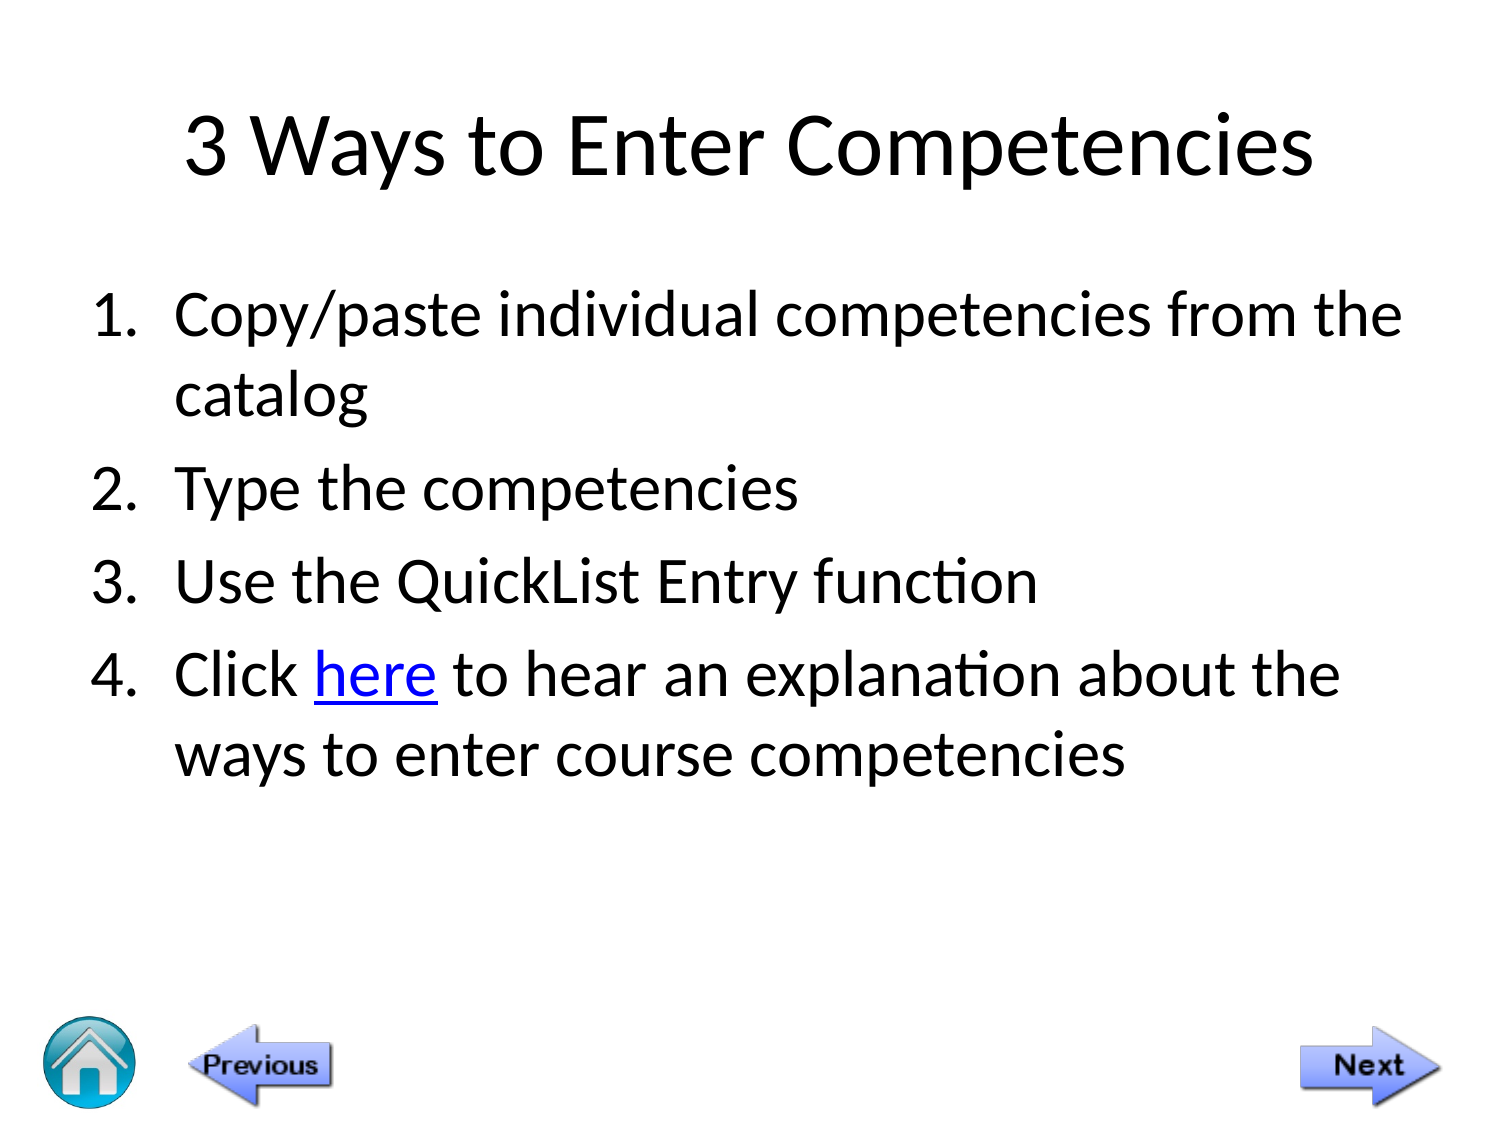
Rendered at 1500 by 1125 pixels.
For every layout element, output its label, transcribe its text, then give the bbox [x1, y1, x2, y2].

list Copy/paste individual competencies from the catalog Type the competencies Use the QuickList Entry function Click here to hear an explanation about the ways to enter course competencies [75, 262, 1425, 1005]
picture [37, 1009, 141, 1113]
title 3 Ways to Enter Competencies [75, 45, 1425, 233]
picture [1299, 1025, 1447, 1113]
picture [187, 1023, 338, 1113]
